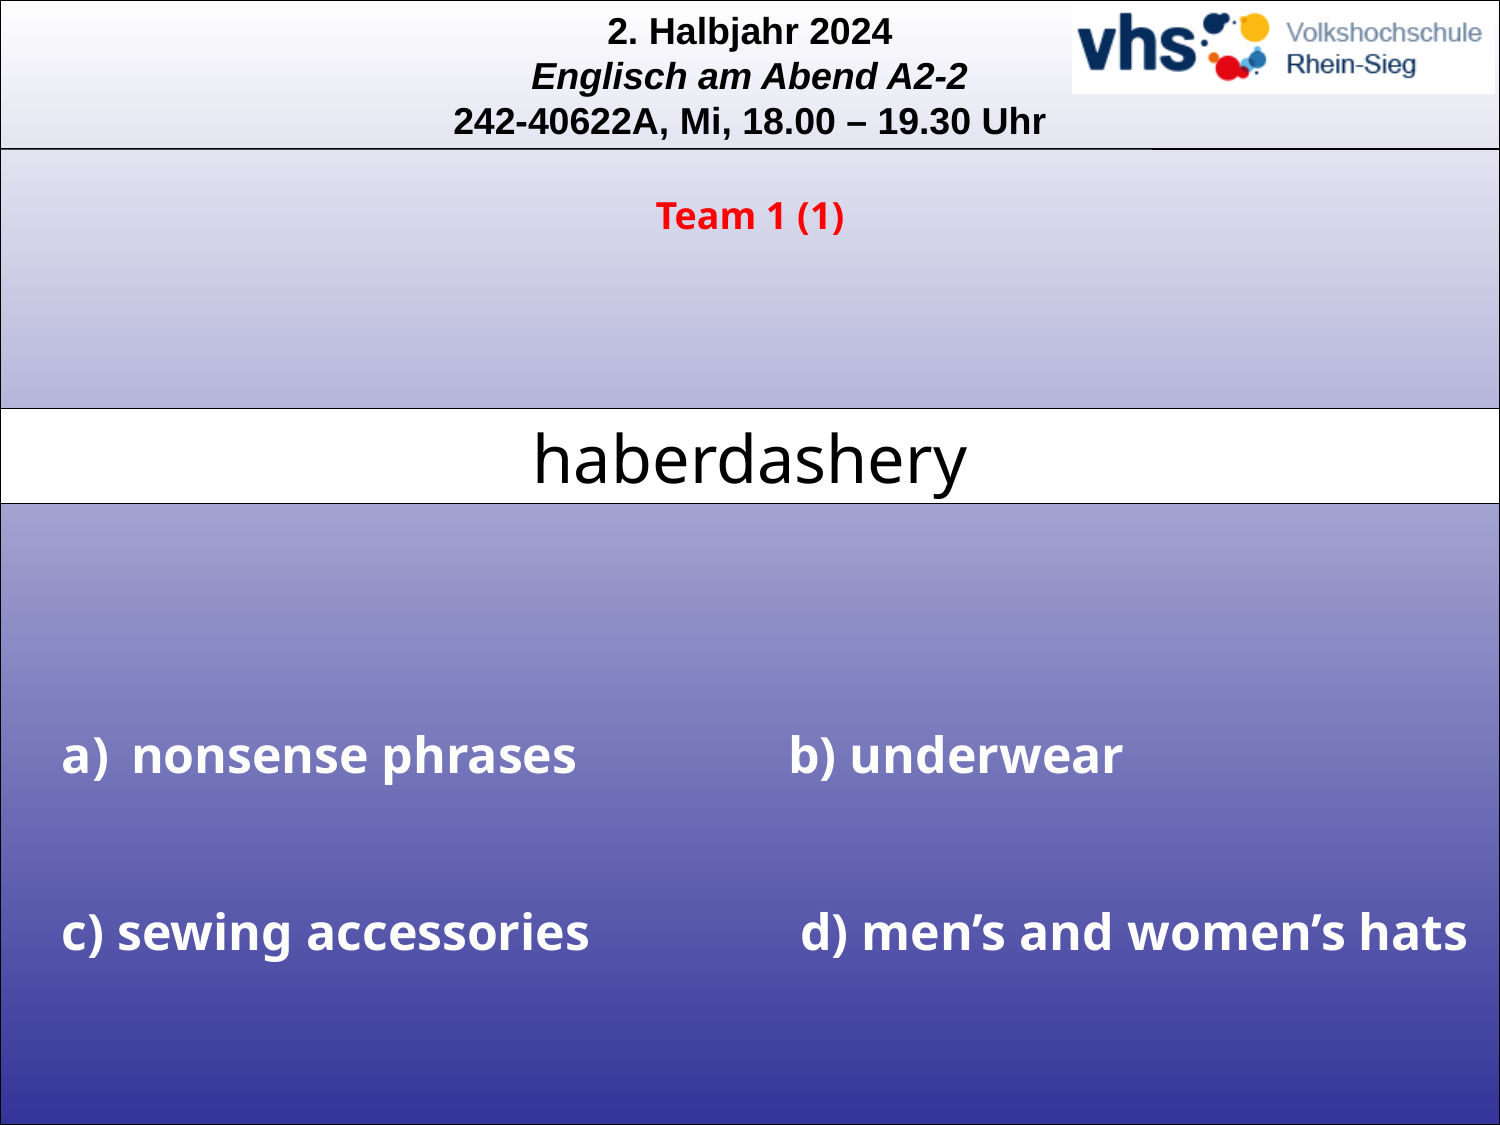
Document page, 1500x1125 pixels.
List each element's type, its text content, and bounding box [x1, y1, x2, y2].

text_box b) underwear [773, 716, 1500, 791]
text_box Team 1 (1) [0, 184, 1500, 245]
text_box nonsense phrases [47, 716, 773, 791]
text_box d) men’s and women’s hats [785, 893, 1495, 968]
picture [1072, 7, 1495, 94]
text_box c) sewing accessories [47, 893, 727, 968]
title haberdashery [0, 408, 1500, 504]
